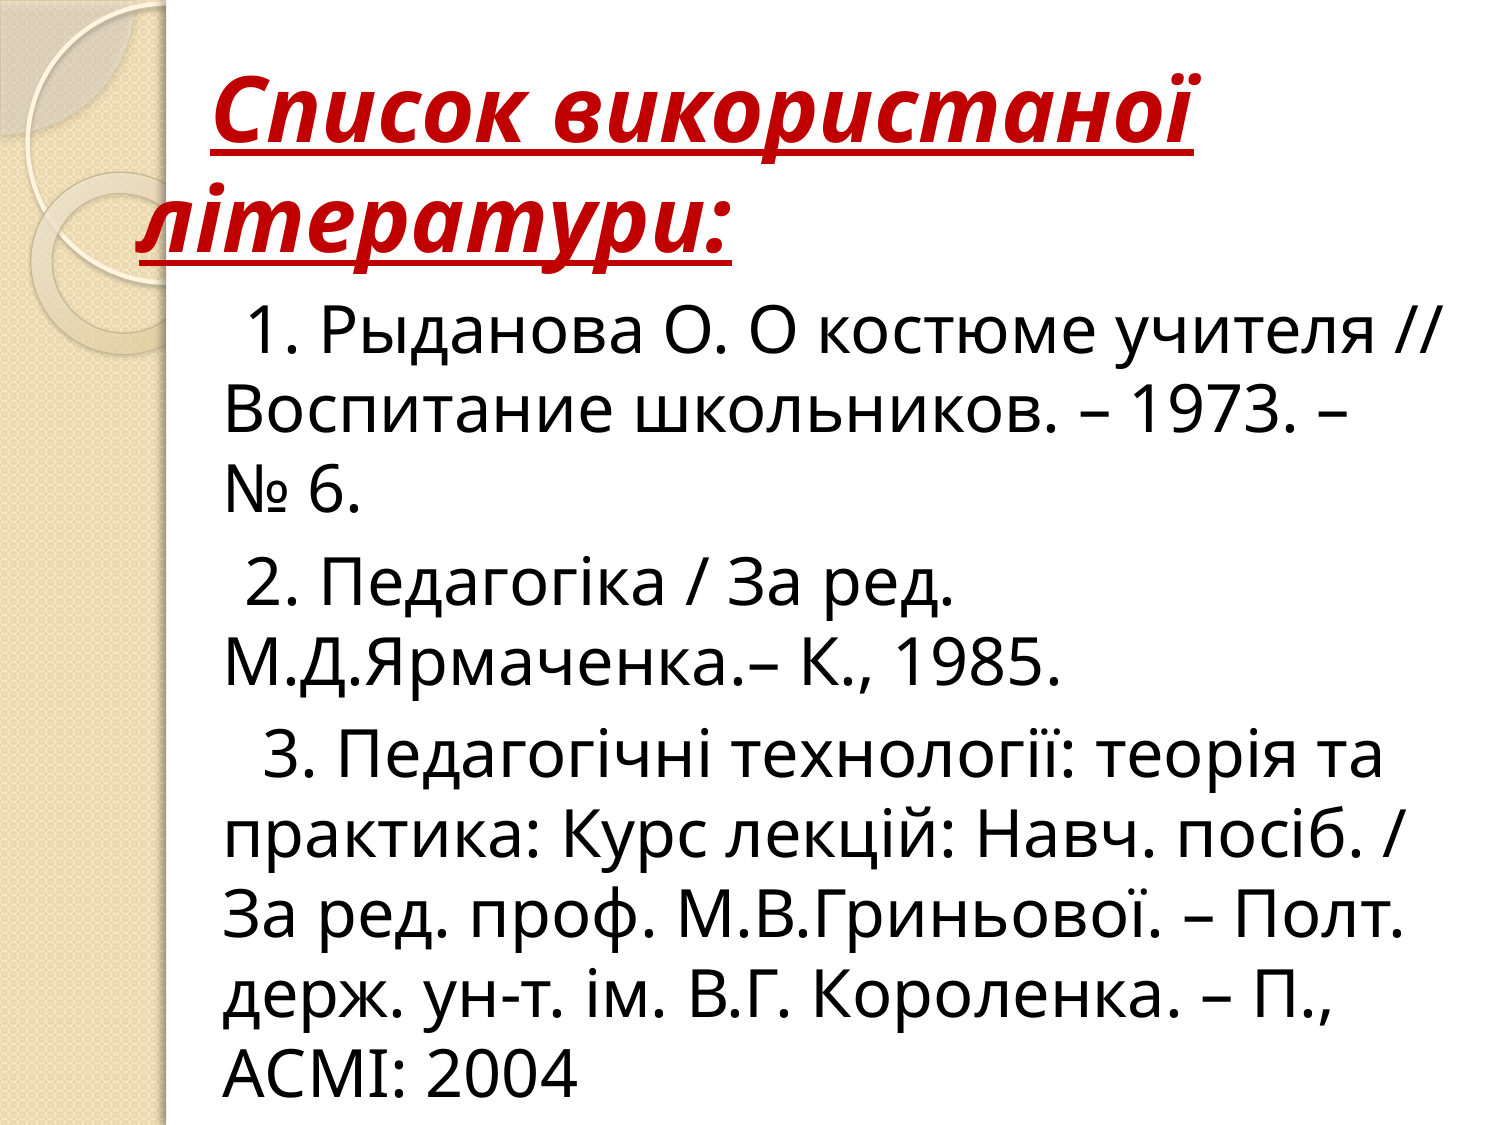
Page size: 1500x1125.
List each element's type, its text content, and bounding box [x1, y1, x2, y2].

list 1. Рыданова О. О костюме учителя // Воспитание школьников. – 1973. – № 6. 2. Педагогіка / За ред. М.Д.Ярмаченка.– К., 1985. 3. Педагогічні технології: теорія та практика: Курс лекцій: Навч. посіб. / За ред. проф. М.В.Гриньової. – Полт. держ. ун-т. ім. В.Г. Короленка. – П., АСМІ: 2004 [147, 278, 1466, 1025]
title Список використаної літератури: [123, 30, 1471, 291]
